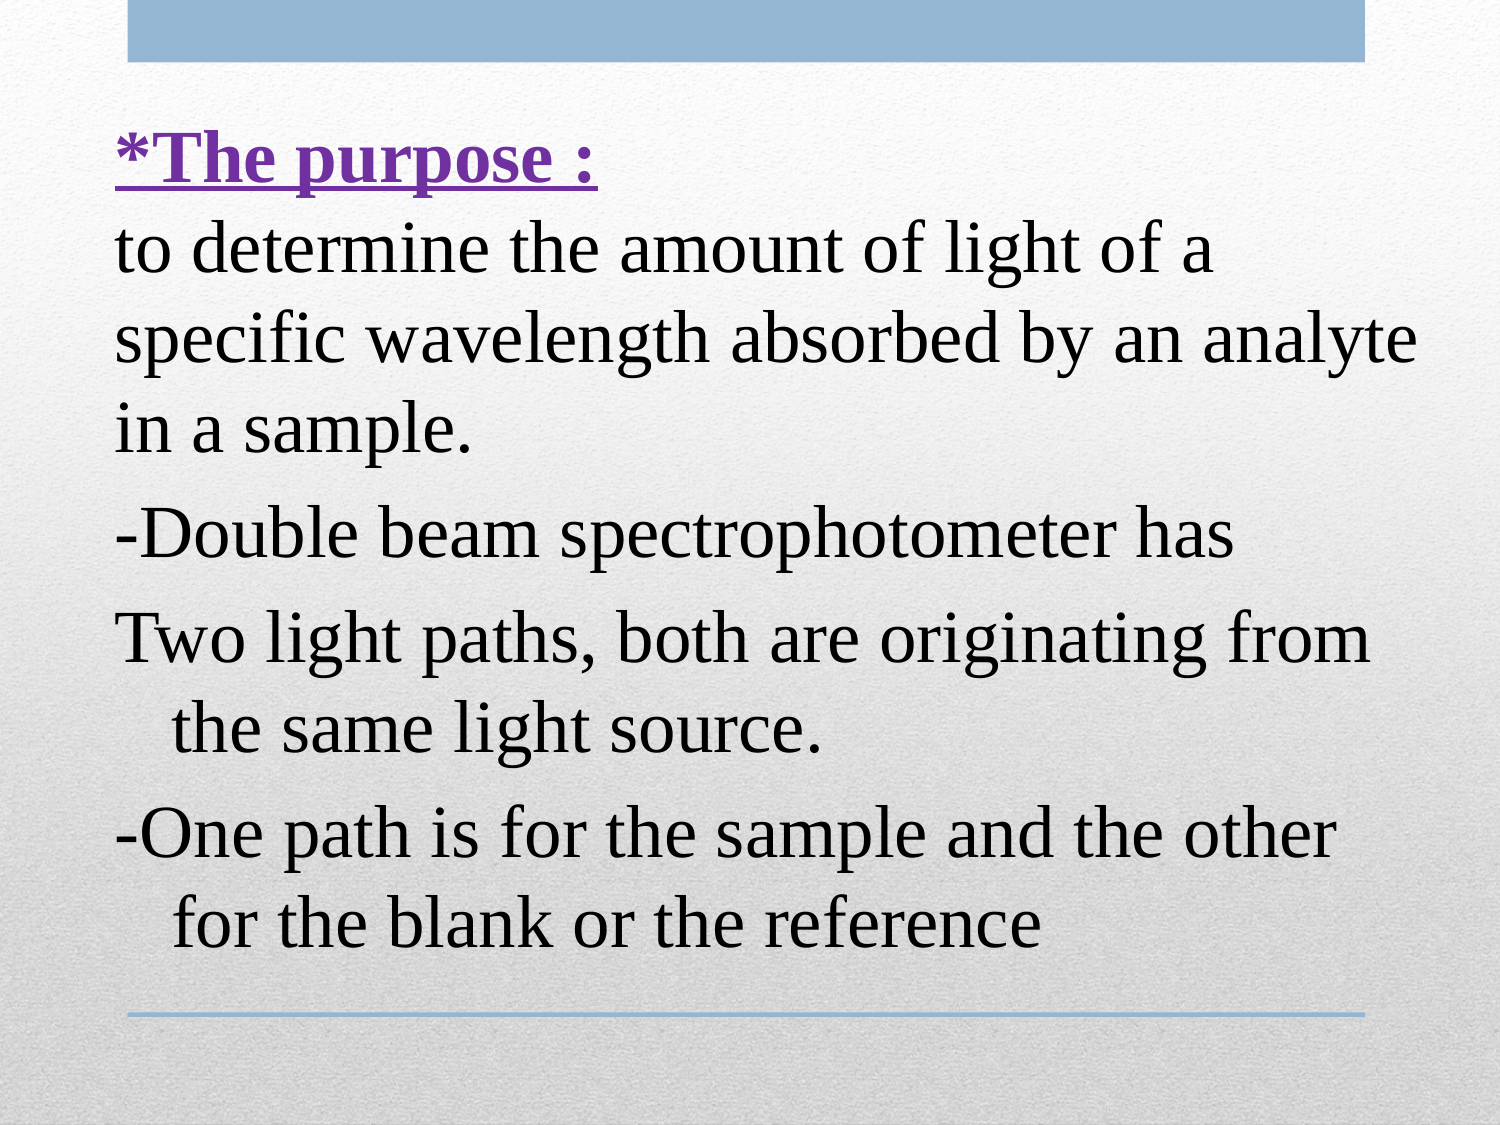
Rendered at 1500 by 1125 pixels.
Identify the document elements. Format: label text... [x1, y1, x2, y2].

text_box *The purpose : to determine the amount of light of a specific wavelength absorbed by an analyte in a sample. -Double beam spectrophotometer has Two light paths, both are originating from the same light source. -One path is for the sample and the other for the blank or the reference [99, 99, 1438, 1125]
text_box [74, 308, 1425, 1059]
